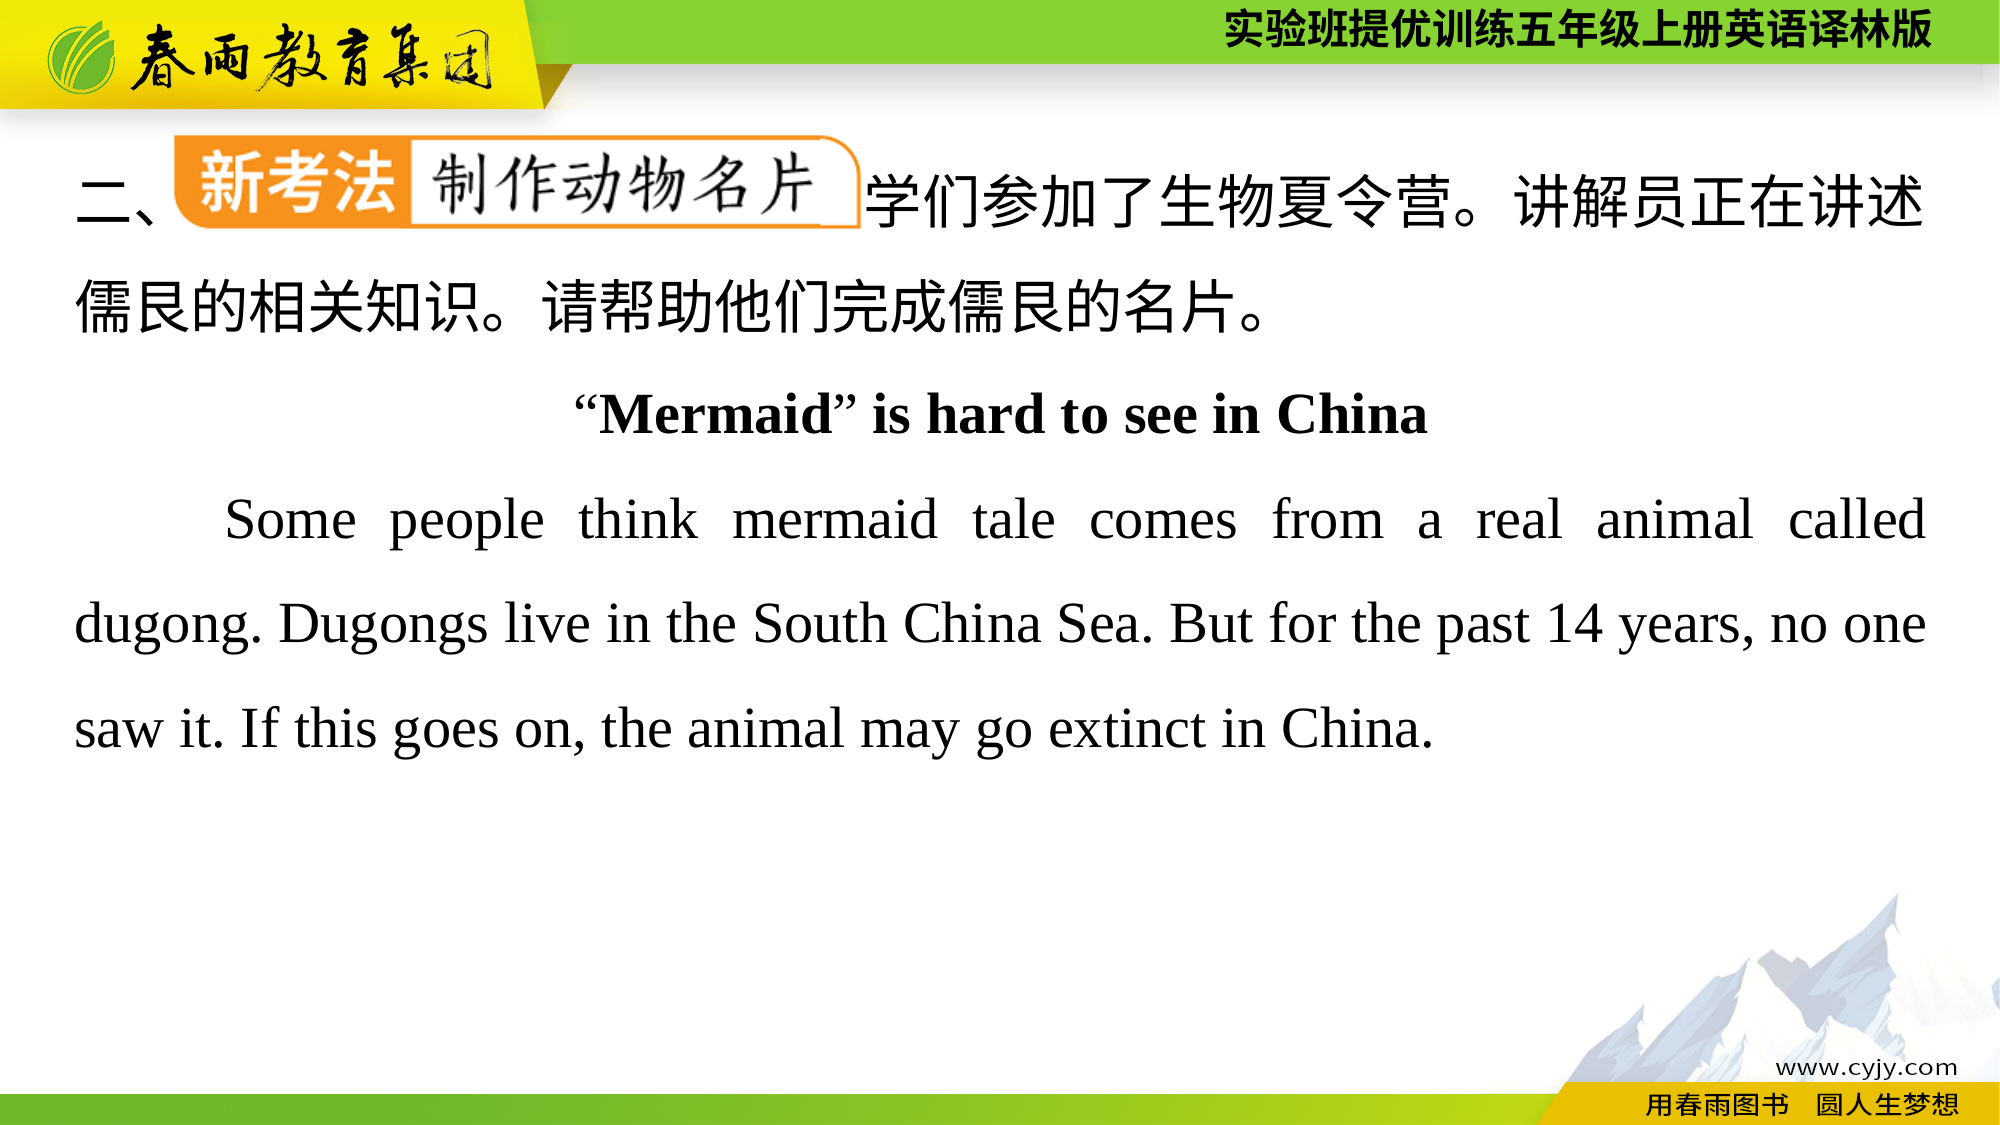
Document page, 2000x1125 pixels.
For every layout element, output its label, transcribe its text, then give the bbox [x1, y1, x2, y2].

picture [0, 0, 2000, 1125]
list 二、 同学们参加了生物夏令营。讲解员正在讲述儒艮的相关知识。请帮助他们完成儒艮的名片。 “Mermaid” is hard to see in China Some people think mermaid tale comes from a real animal called dugong. Dugongs live in the South China Sea. But for the past 14 years, no one saw it. If this goes on, the animal may go extinct in China. [59, 122, 1944, 774]
